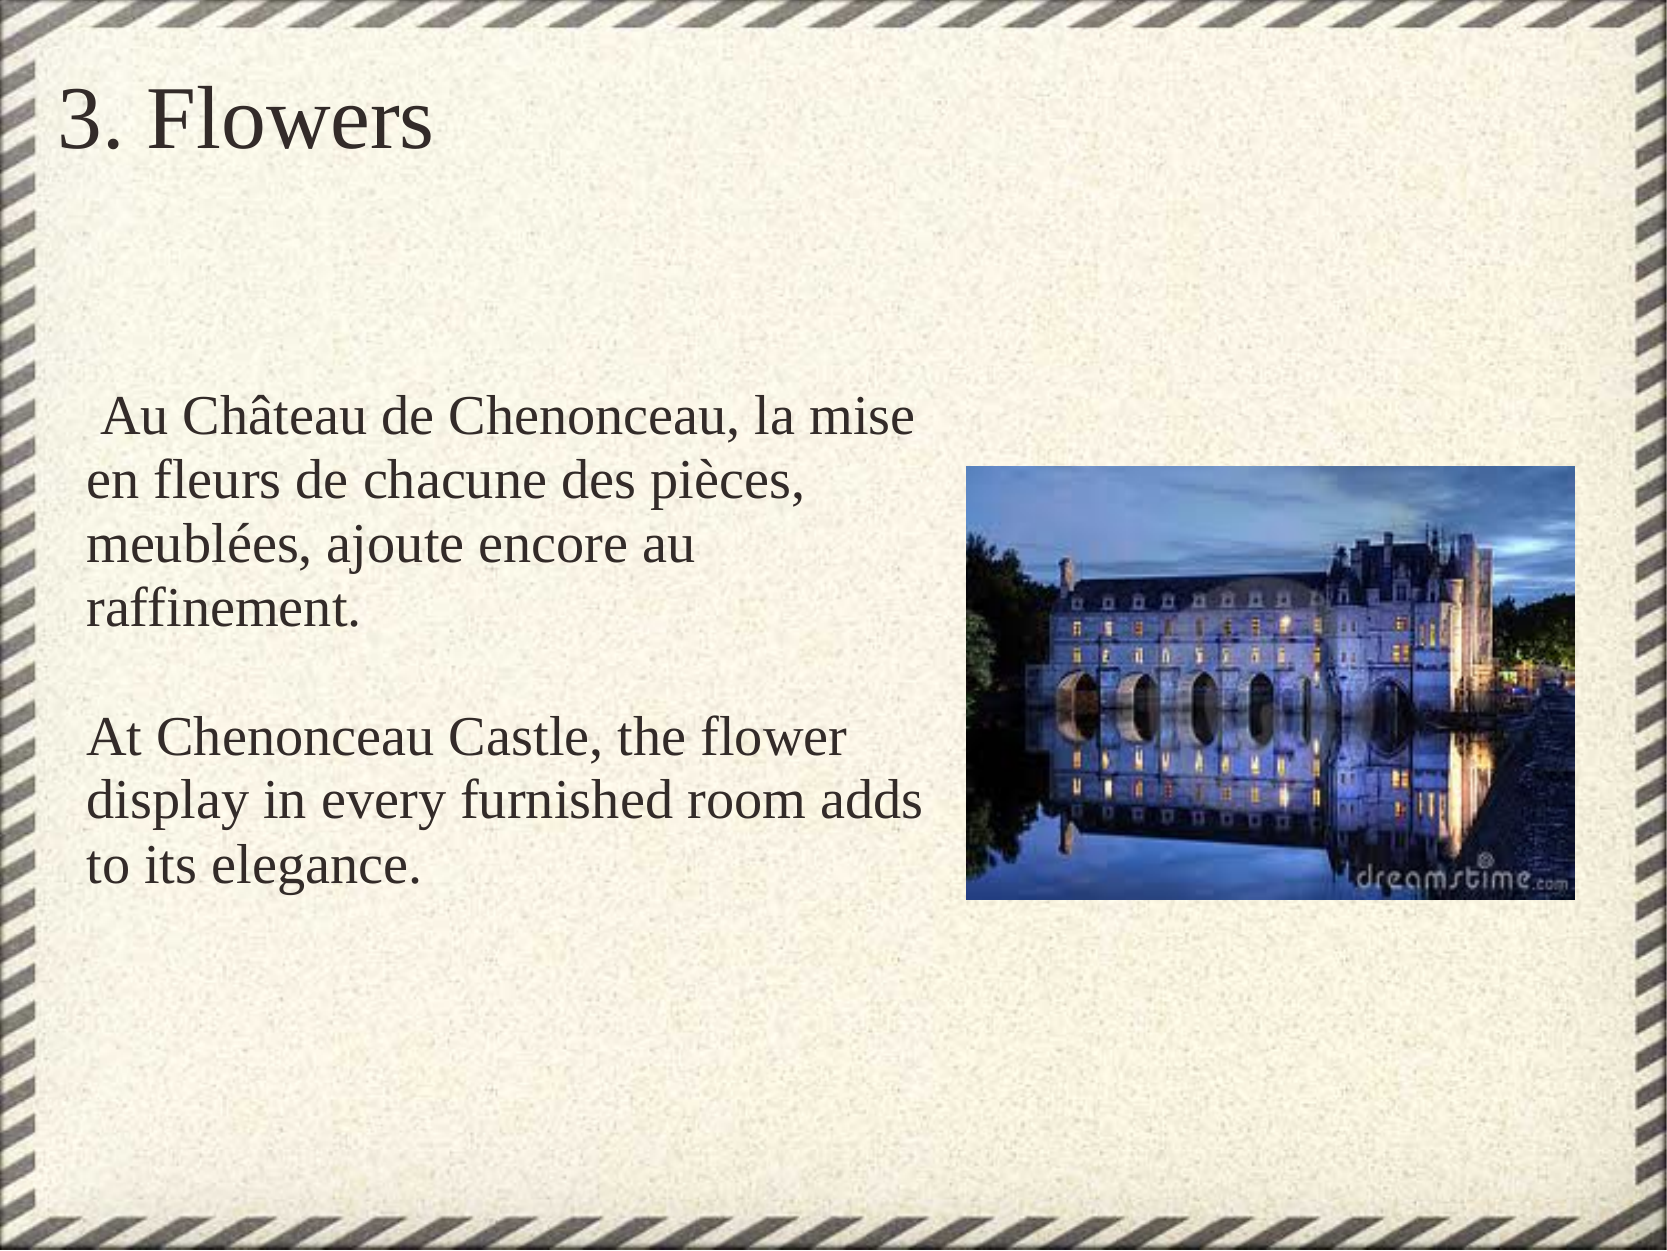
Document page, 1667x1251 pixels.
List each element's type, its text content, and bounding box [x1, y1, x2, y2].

text_box Au Château de Chenonceau, la mise en fleurs de chacune des pièces, meublées, ajoute encore au raffinement. At Chenonceau Castle, the flower display in every furnished room adds to its elegance. [86, 383, 946, 896]
text_box 3. Flowers [57, 66, 910, 169]
picture [0, 0, 1667, 1250]
